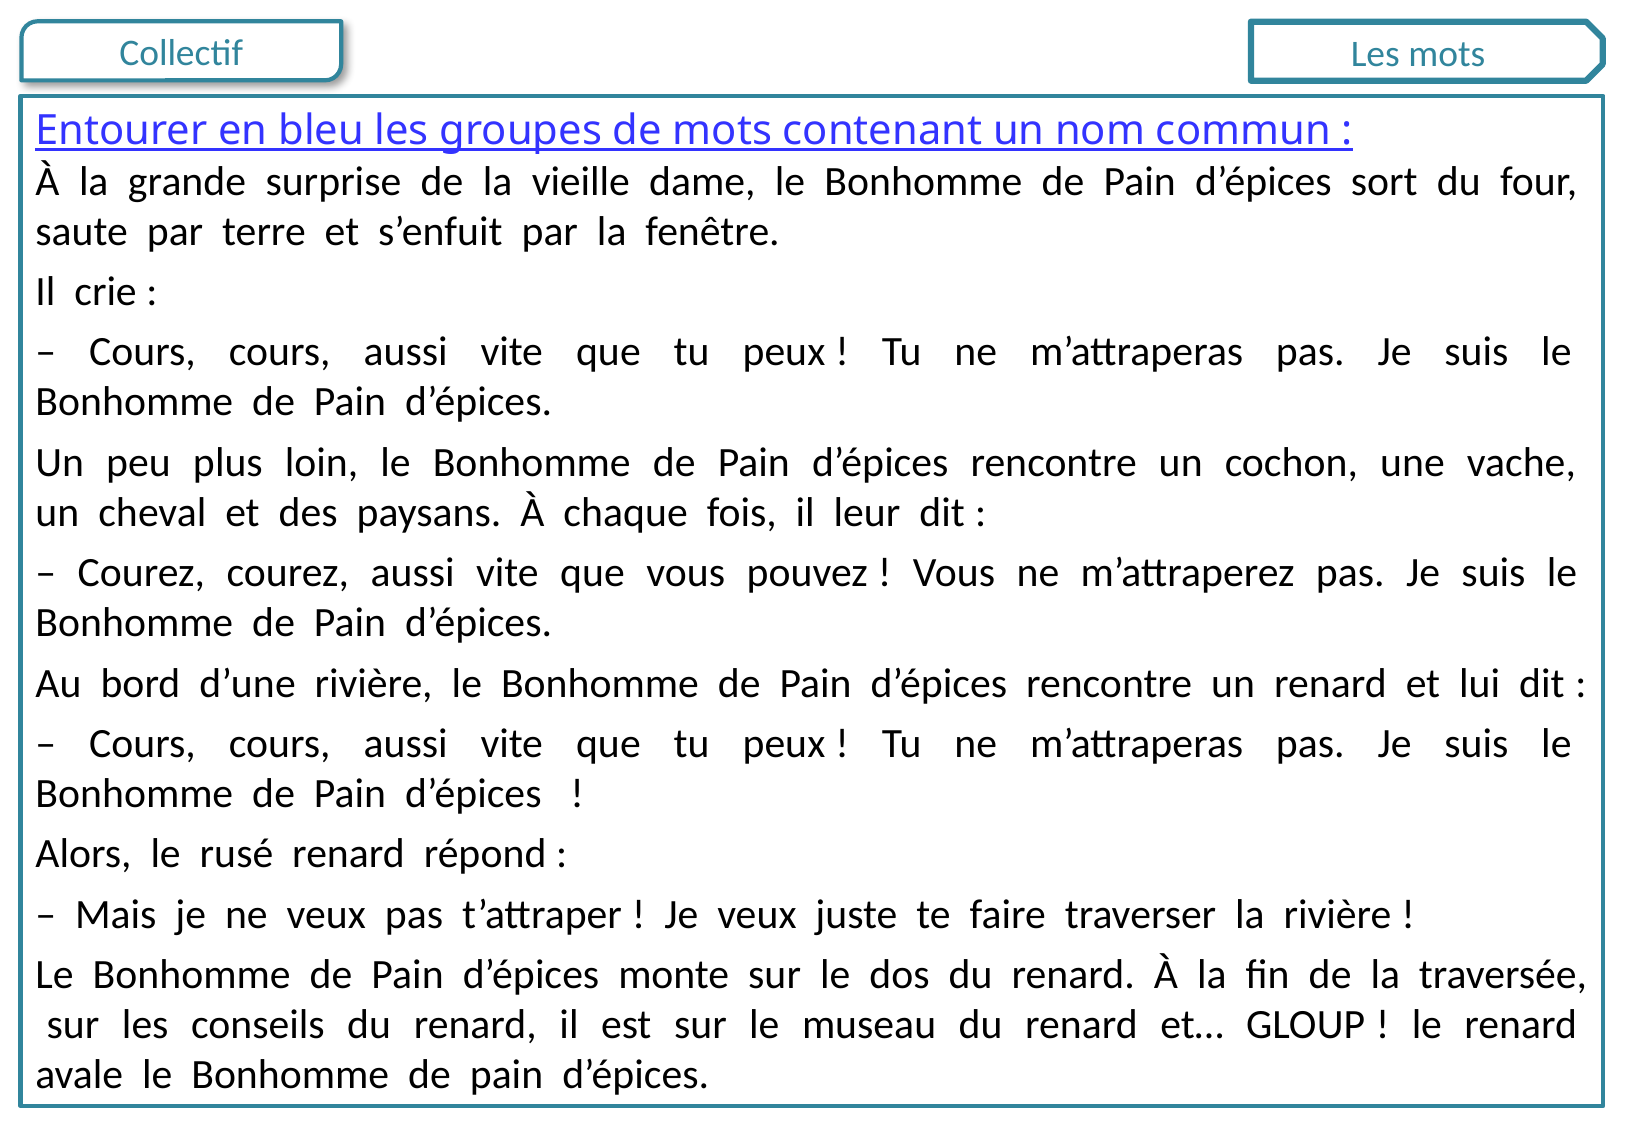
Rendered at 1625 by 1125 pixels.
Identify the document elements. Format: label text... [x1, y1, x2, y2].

list Les mots [1251, 21, 1585, 81]
list Entourer en bleu les groupes de mots contenant un nom commun : À la grande surprise de la vieille dame, le Bonhomme de Pain d’épices sort du four, saute par terre et s’enfuit par la fenêtre. Il crie : – Cours, cours, aussi vite que tu peux ! Tu ne m’attraperas pas. Je suis le Bonhomme de Pain d’épices. Un peu plus loin, le Bonhomme de Pain d’épices rencontre un cochon, une vache, un cheval et des paysans. À chaque fois, il leur dit : – Courez, courez, aussi vite que vous pouvez ! Vous ne m’attraperez pas. Je suis le Bonhomme de Pain d’épices. Au bord d’une rivière, le Bonhomme de Pain d’épices rencontre un renard et lui dit : – Cours, cours, aussi vite que tu peux ! Tu ne m’attraperas pas. Je suis le Bonhomme de Pain d’épices ! Alors, le rusé renard répond : – Mais je ne veux pas t’attraper ! Je veux juste te faire traverser la rivière ! Le Bonhomme de Pain d’épices monte sur le dos du renard. À la fin de la traversée, sur les conseils du renard, il est sur le museau du renard et… GLOUP ! le renard avale le Bonhomme de pain d’épices. [18, 94, 1605, 1108]
